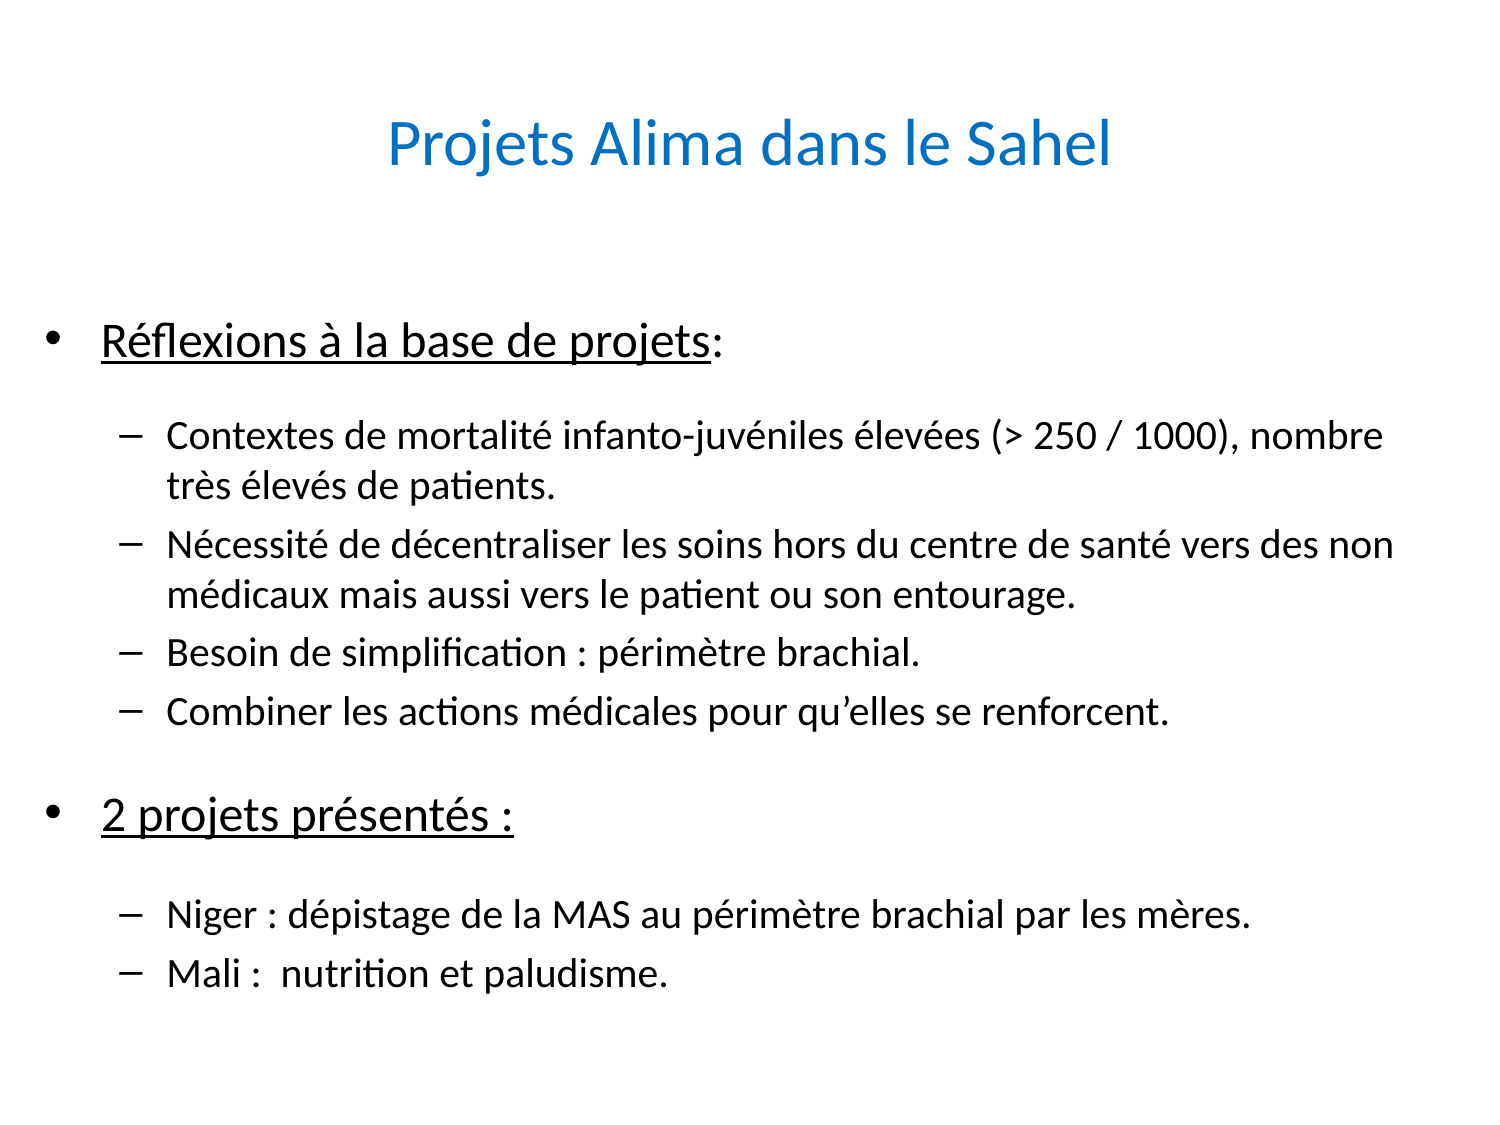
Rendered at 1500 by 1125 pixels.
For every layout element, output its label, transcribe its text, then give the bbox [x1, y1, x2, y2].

title Projets Alima dans le Sahel [75, 45, 1425, 233]
list Réflexions à la base de projets: Contextes de mortalité infanto-juvéniles élevées (> 250 / 1000), nombre très élevés de patients. Nécessité de décentraliser les soins hors du centre de santé vers des non médicaux mais aussi vers le patient ou son entourage. Besoin de simplification : périmètre brachial. Combiner les actions médicales pour qu’elles se renforcent. 2 projets présentés : Niger : dépistage de la MAS au périmètre brachial par les mères. Mali : nutrition et paludisme. [29, 262, 1471, 1106]
